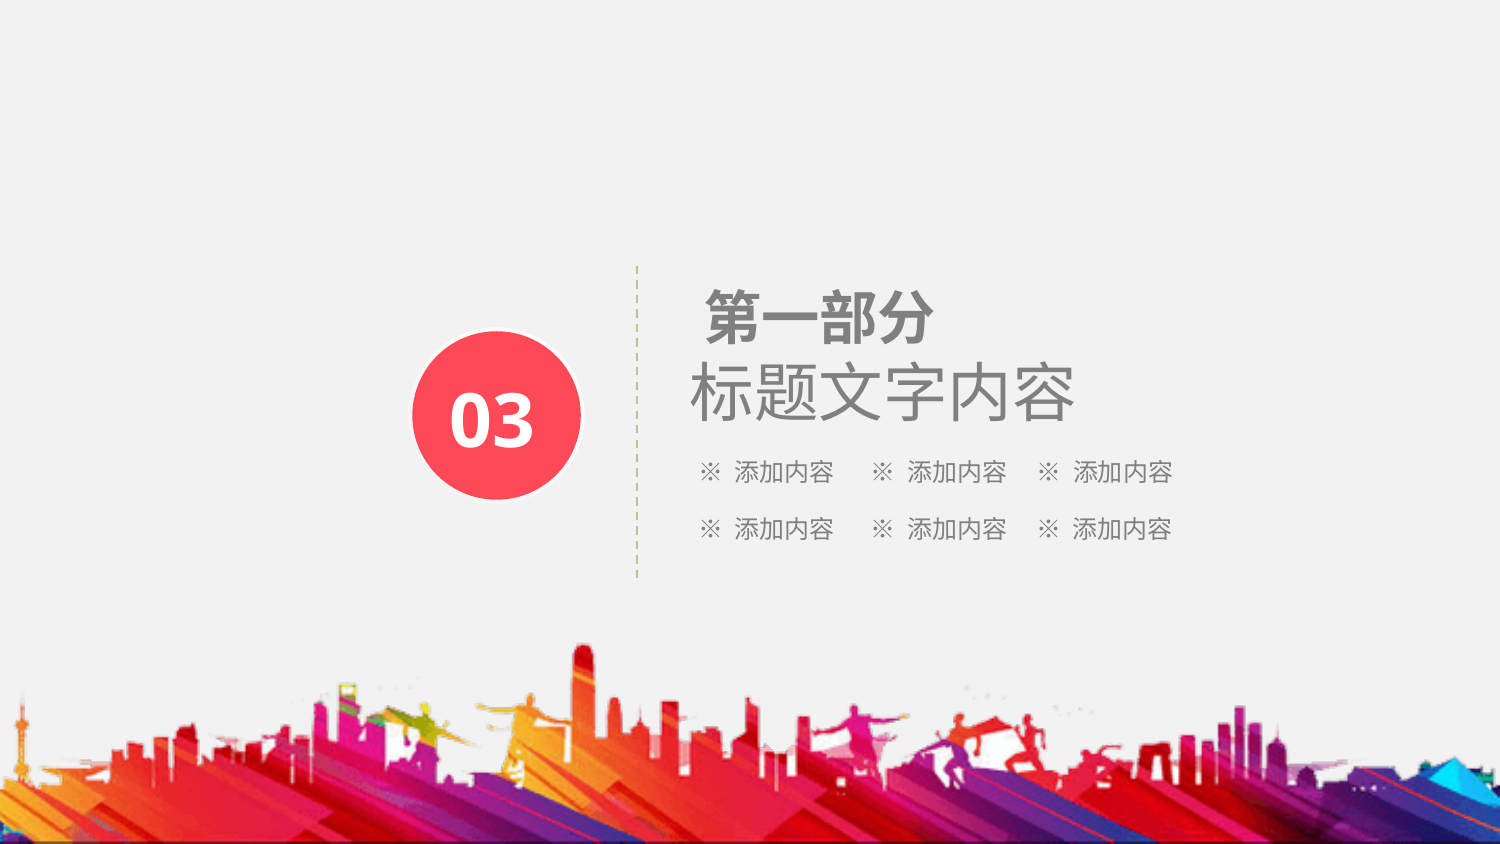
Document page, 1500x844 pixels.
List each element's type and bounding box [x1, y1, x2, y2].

text_box [408, 327, 585, 504]
picture [0, 0, 1500, 844]
